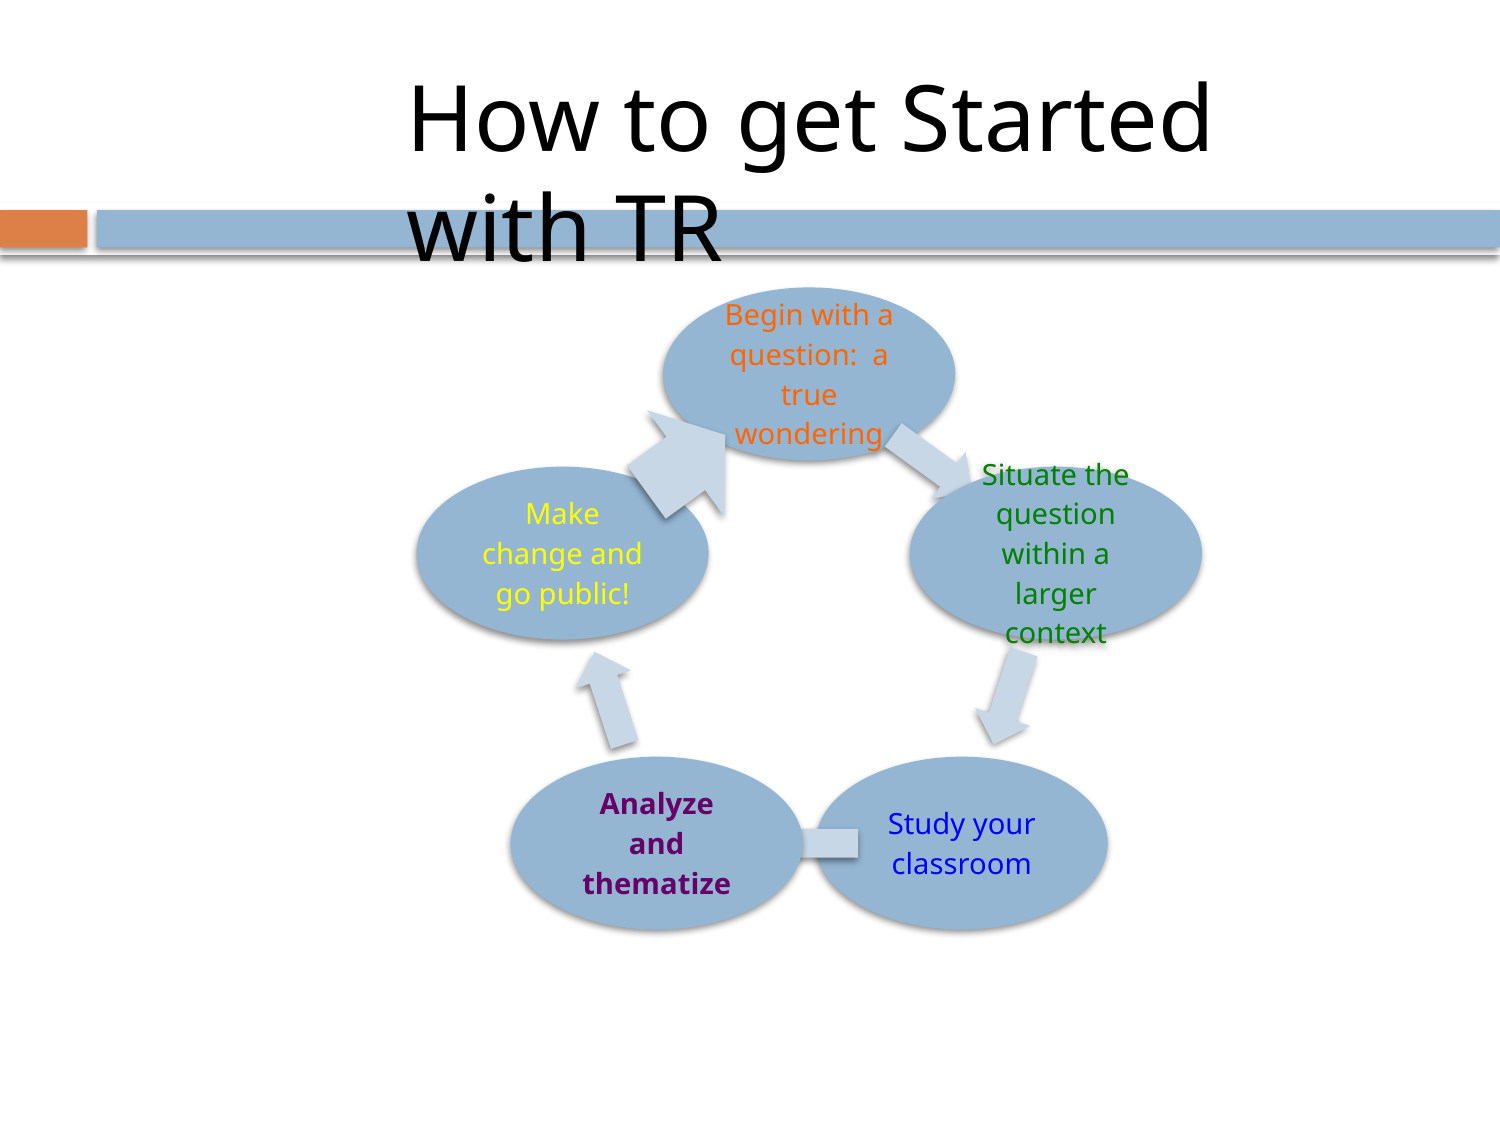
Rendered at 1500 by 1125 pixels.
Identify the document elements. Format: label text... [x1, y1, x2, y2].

text_box How to get Started with TR [391, 52, 1436, 287]
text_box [224, 287, 1394, 980]
